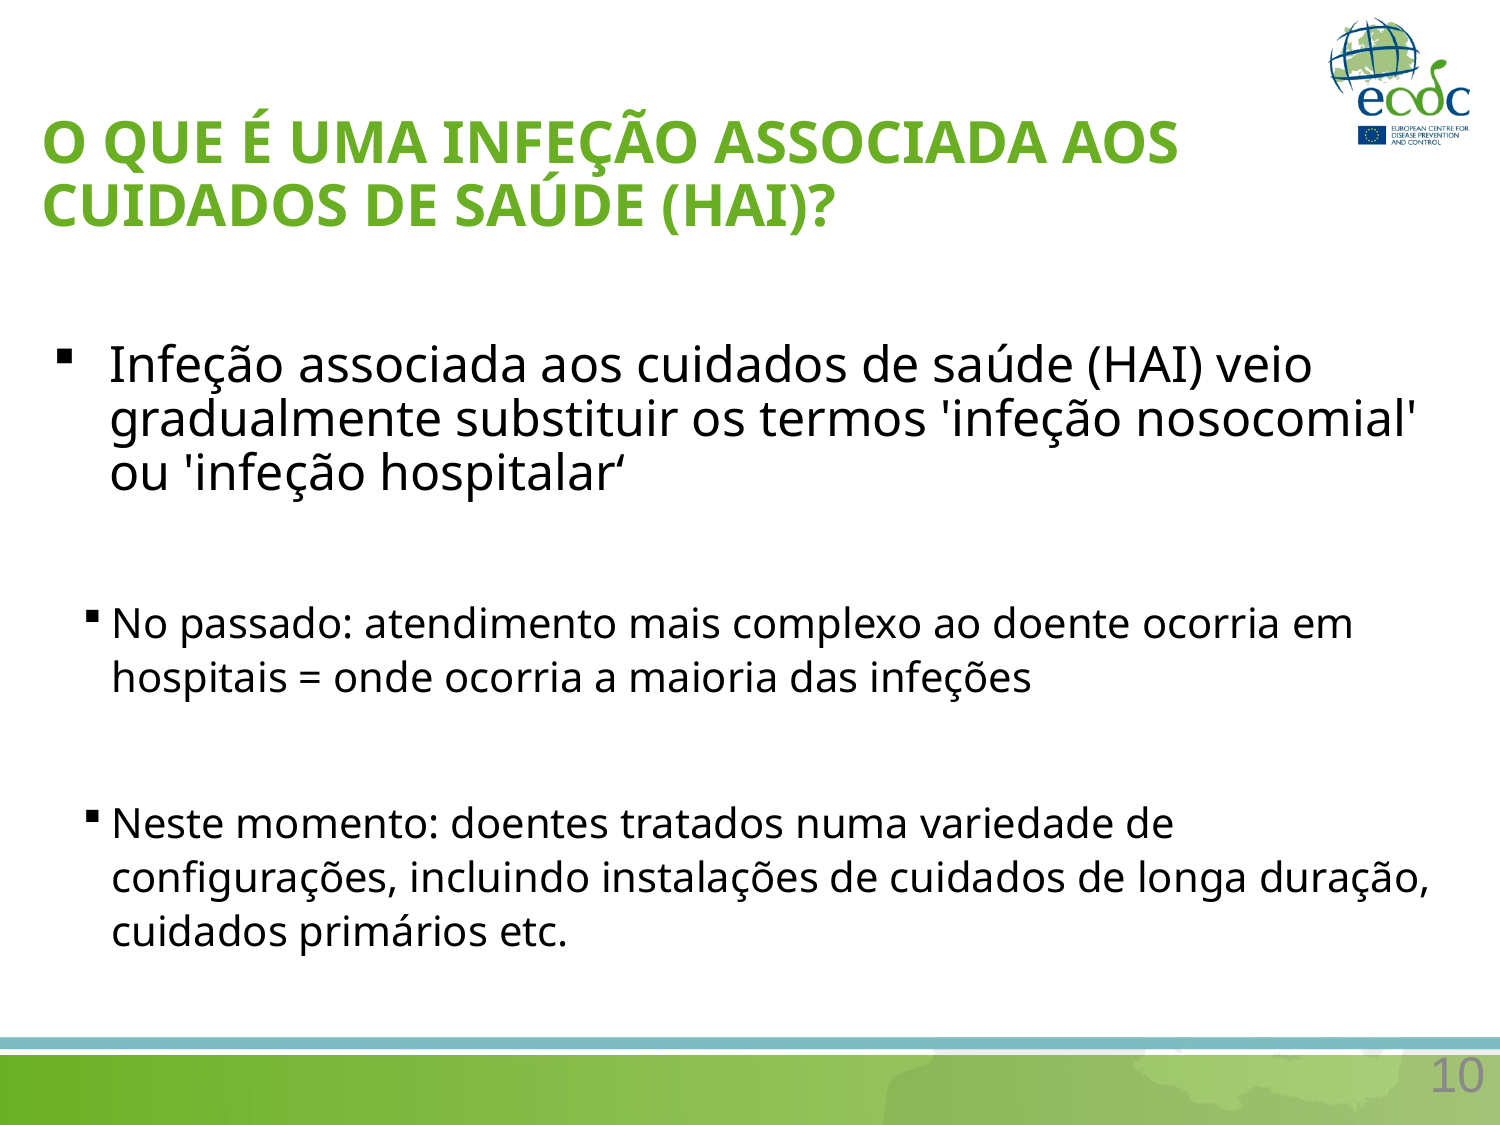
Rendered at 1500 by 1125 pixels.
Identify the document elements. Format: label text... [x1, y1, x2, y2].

title O QUE É UMA INFEÇÃO ASSOCIADA AOS CUIDADOS DE SAÚDE (HAI)? [41, 113, 1392, 249]
picture [1328, 17, 1473, 148]
picture [0, 1037, 1500, 1125]
list Infeção associada aos cuidados de saúde (HAI) veio gradualmente substituir os termos 'infeção nosocomial' ou 'infeção hospitalar‘ No passado: atendimento mais complexo ao doente ocorria em hospitais = onde ocorria a maioria das infeções Neste momento: doentes tratados numa variedade de configurações, incluindo instalações de cuidados de longa duração, cuidados primários etc. [53, 338, 1452, 1024]
slide_number 10 [1149, 1042, 1500, 1103]
